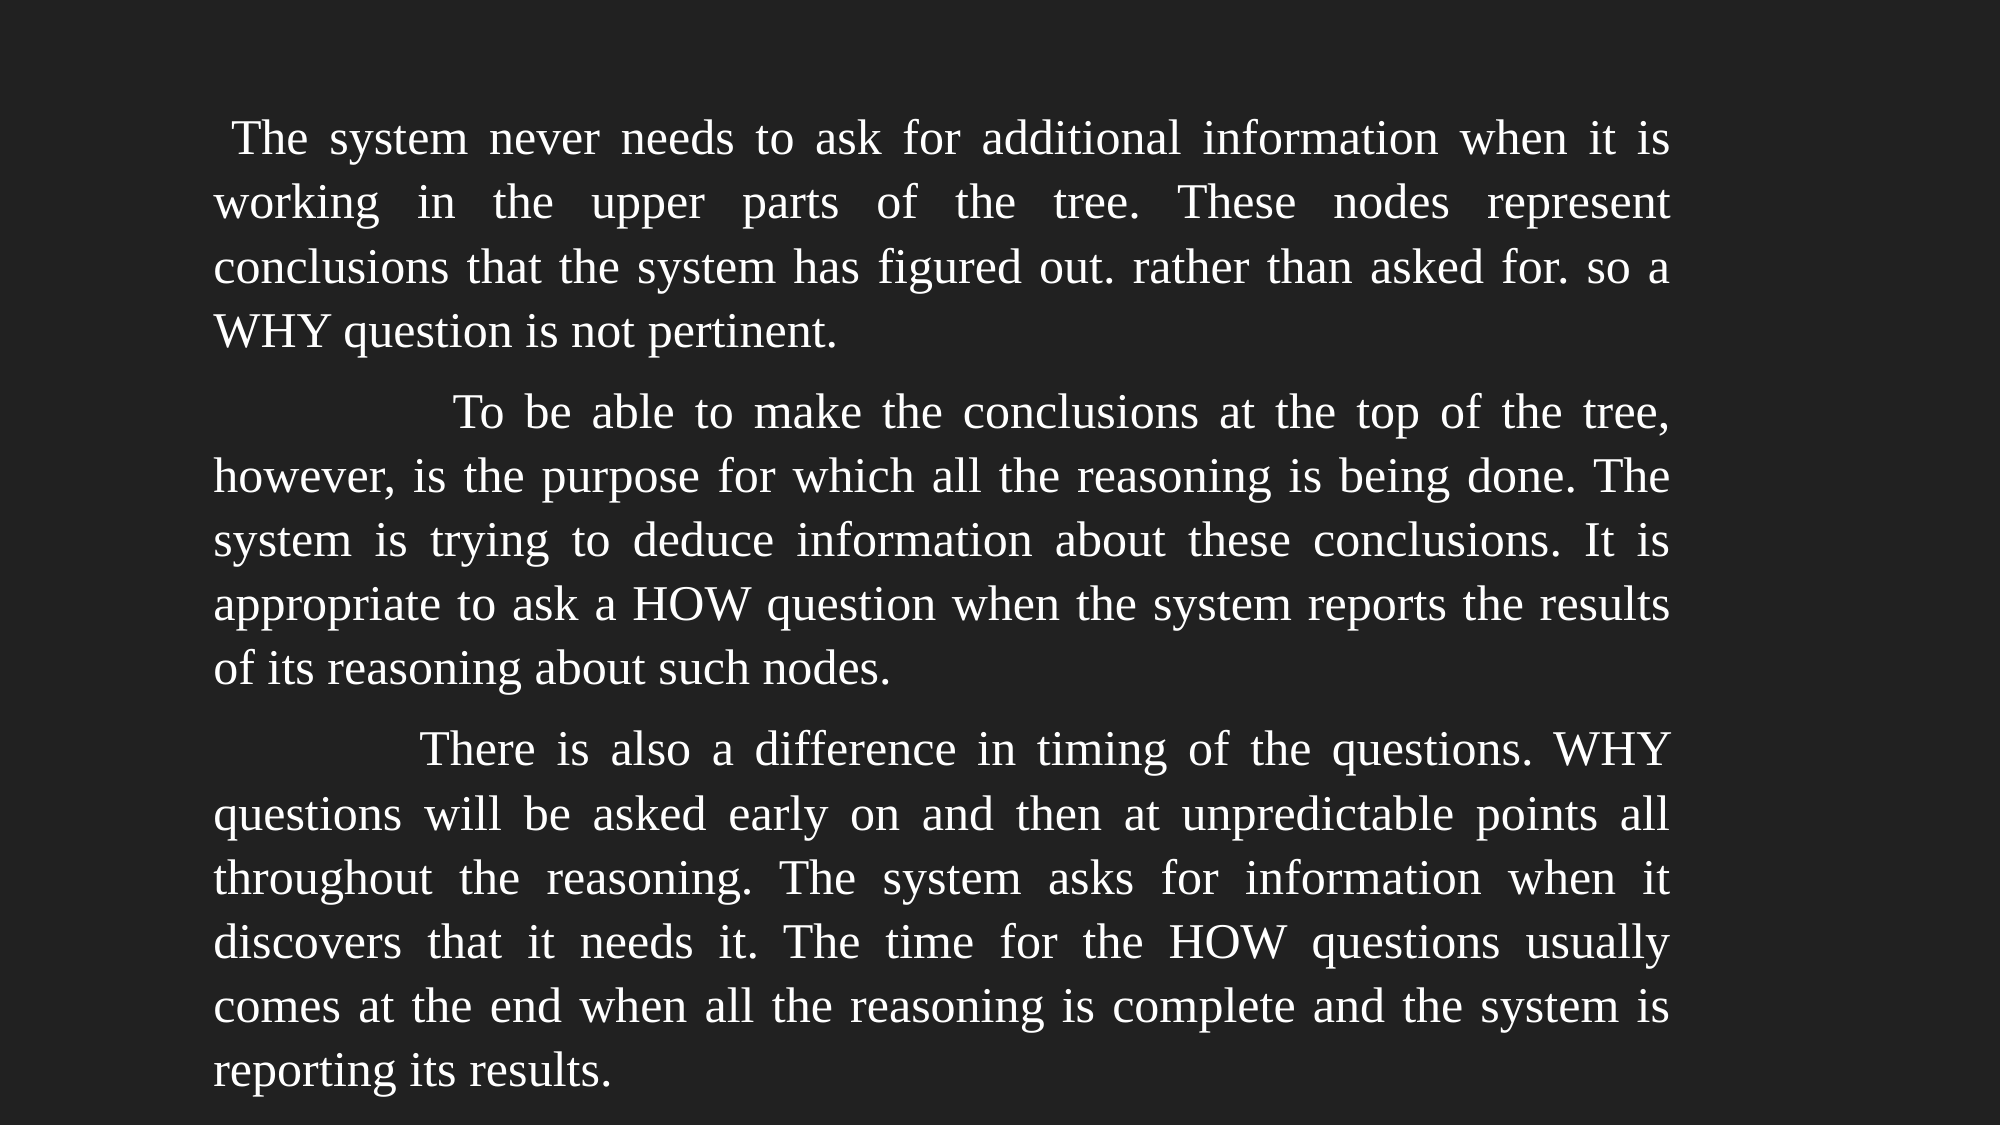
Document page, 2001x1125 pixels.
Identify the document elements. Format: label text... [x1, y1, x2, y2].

text_box The system never needs to ask for additional information when it is working in the upper parts of the tree. These nodes represent conclusions that the system has figured out. rather than asked for. so a WHY question is not pertinent. To be able to make the conclusions at the top of the tree, however, is the purpose for which all the reasoning is being done. The system is trying to deduce information about these conclusions. It is appropriate to ask a HOW question when the system reports the results of its reasoning about such nodes. There is also a difference in timing of the questions. WHY questions will be asked early on and then at unpredictable points all throughout the reasoning. The system asks for information when it discovers that it needs it. The time for the HOW questions usually comes at the end when all the reasoning is complete and the system is reporting its results. [198, 93, 1687, 1105]
